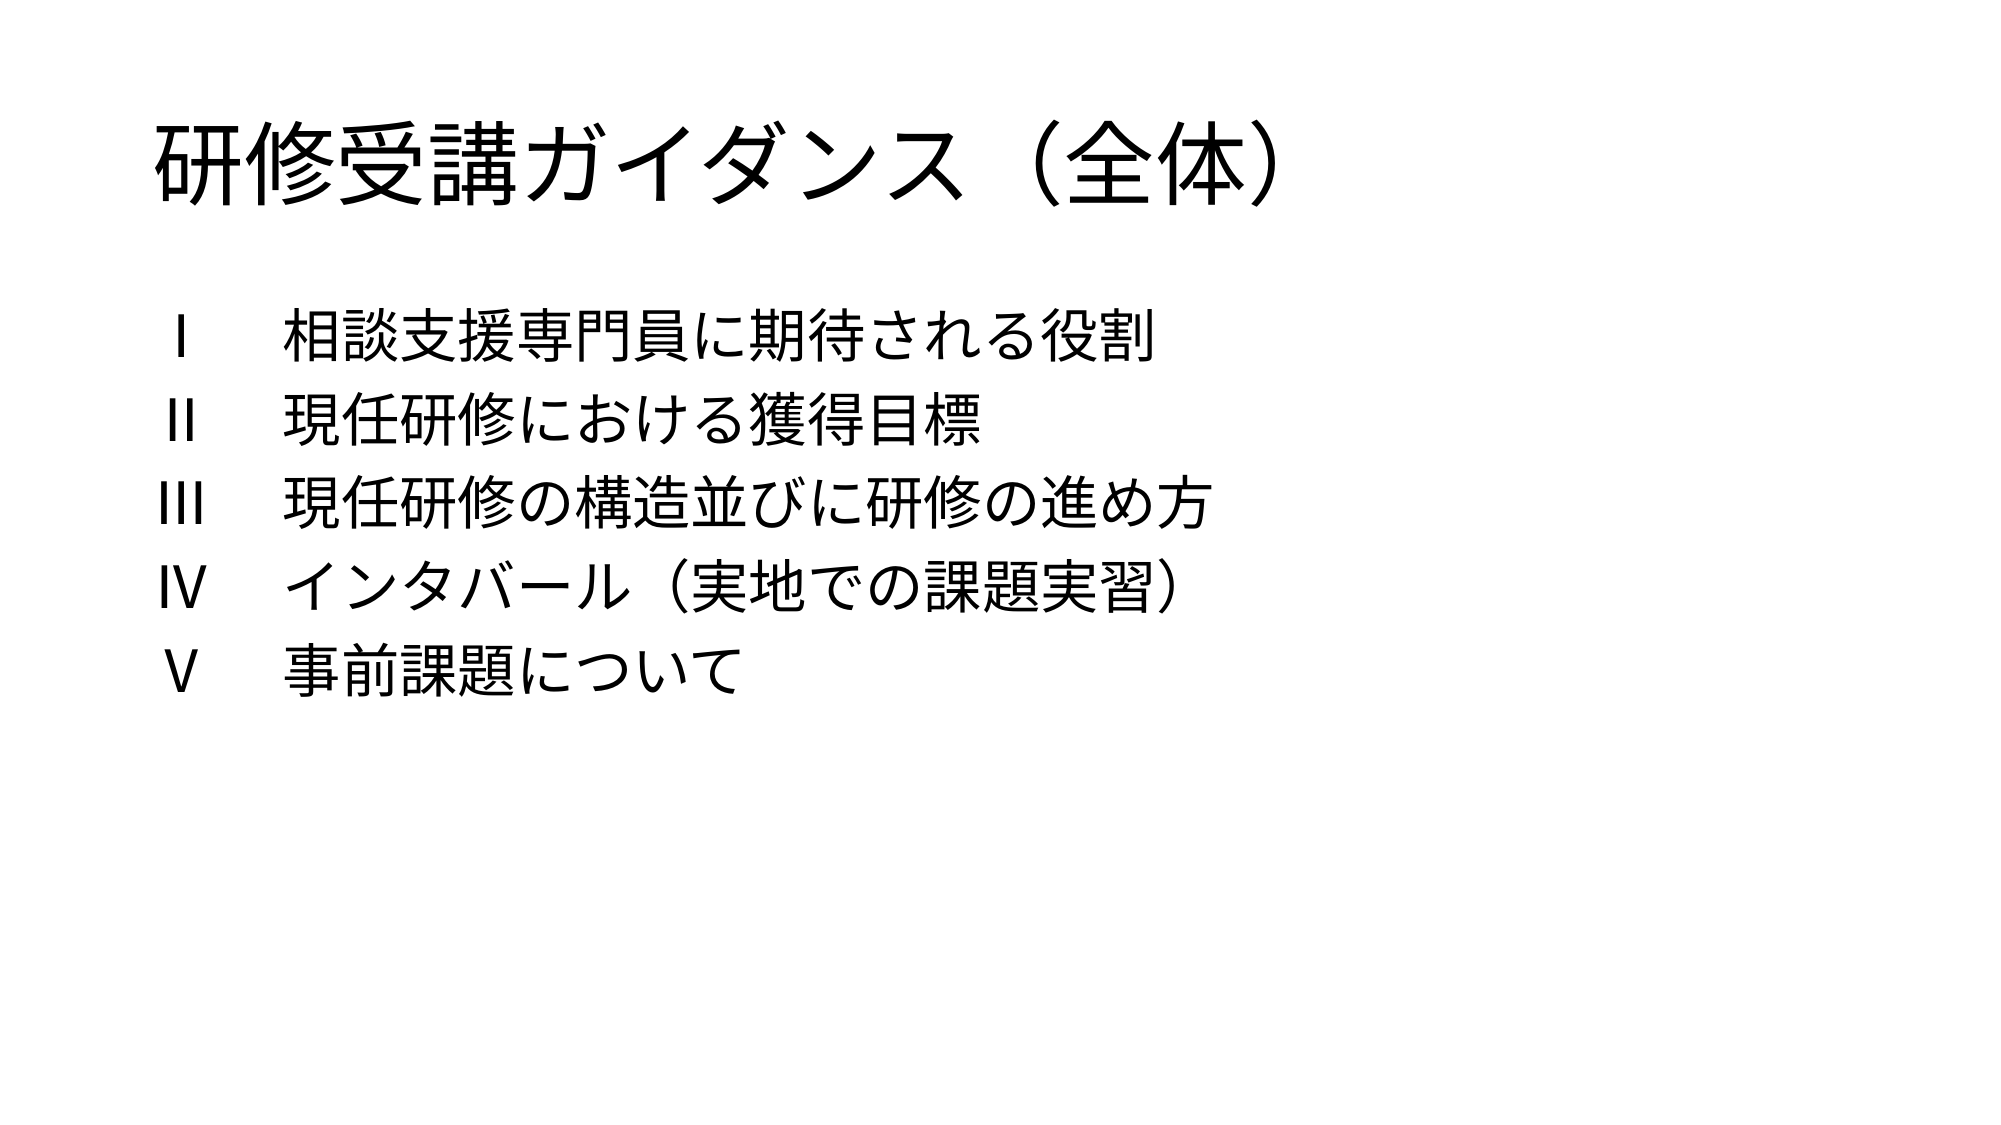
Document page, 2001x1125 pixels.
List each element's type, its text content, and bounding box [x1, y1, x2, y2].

title 研修受講ガイダンス（全体） [137, 59, 1863, 278]
list Ⅰ 相談支援専門員に期待される役割 Ⅱ 現任研修における獲得目標 Ⅲ 現任研修の構造並びに研修の進め方 Ⅳ インタバール（実地での課題実習） Ⅴ 事前課題について [137, 299, 1863, 1014]
